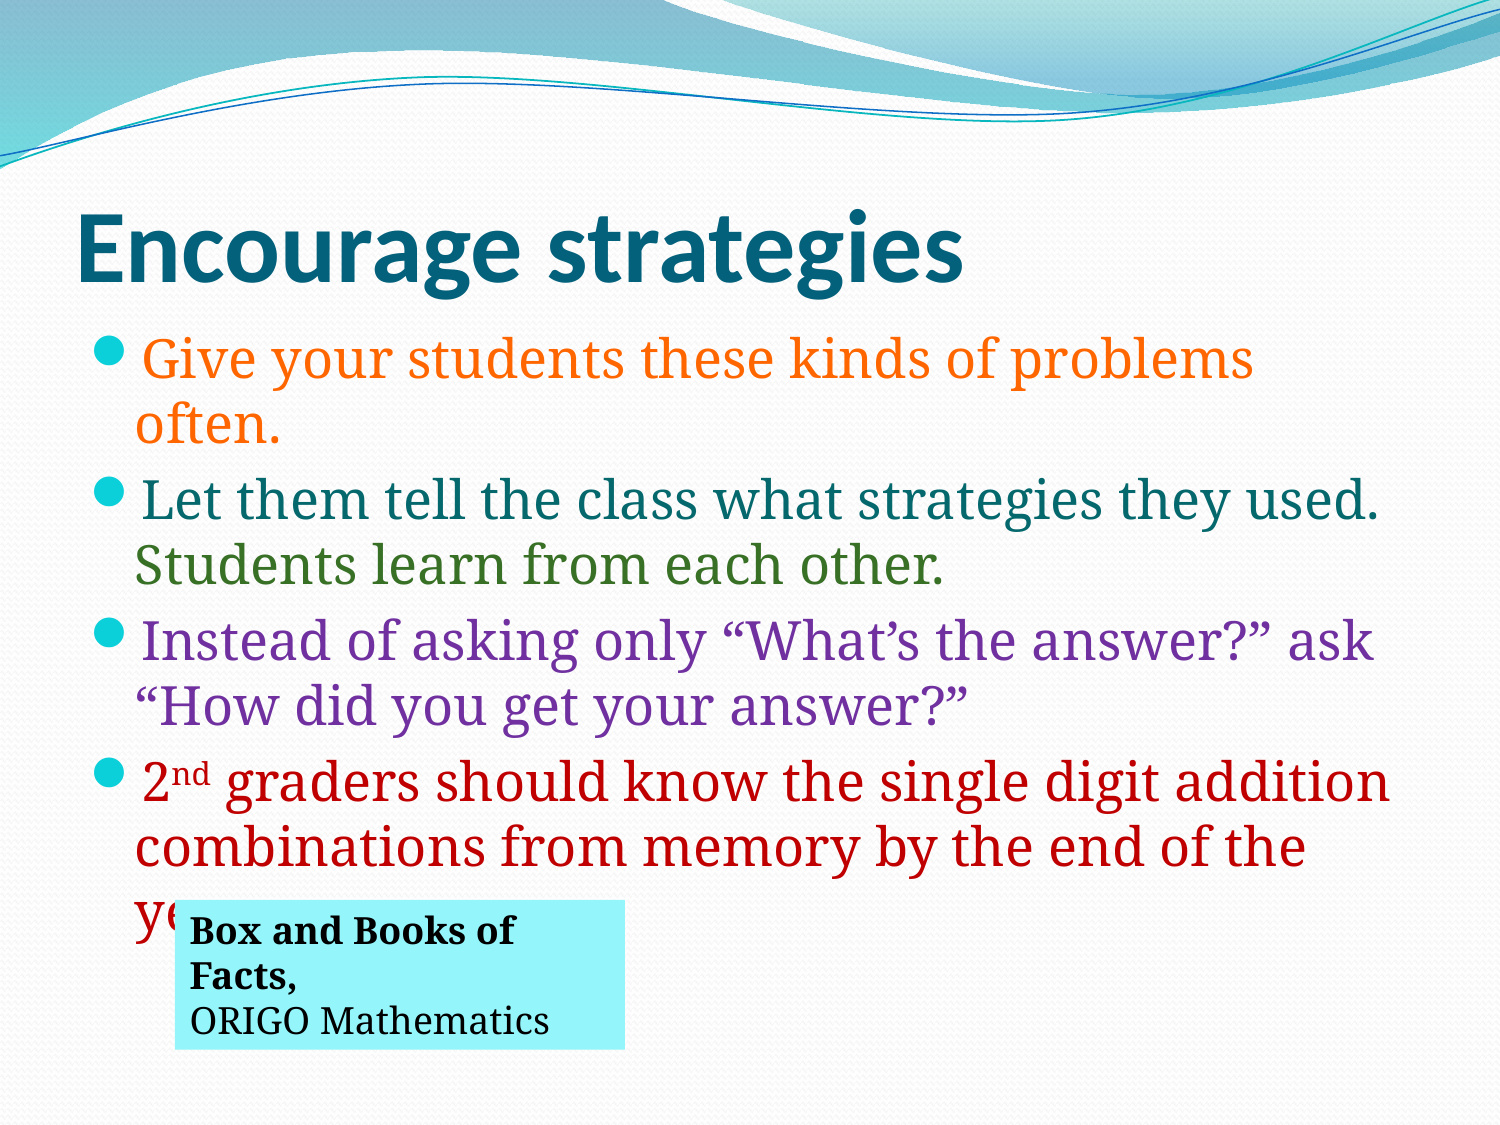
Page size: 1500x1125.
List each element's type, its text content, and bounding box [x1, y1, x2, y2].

list Give your students these kinds of problems often. Let them tell the class what strategies they used. Students learn from each other. Instead of asking only “What’s the answer?” ask “How did you get your answer?” 2nd graders should know the single digit addition combinations from memory by the end of the year. [75, 317, 1425, 1038]
text_box Box and Books of Facts, ORIGO Mathematics [174, 899, 625, 1050]
title Encourage strategies [75, 115, 1425, 303]
